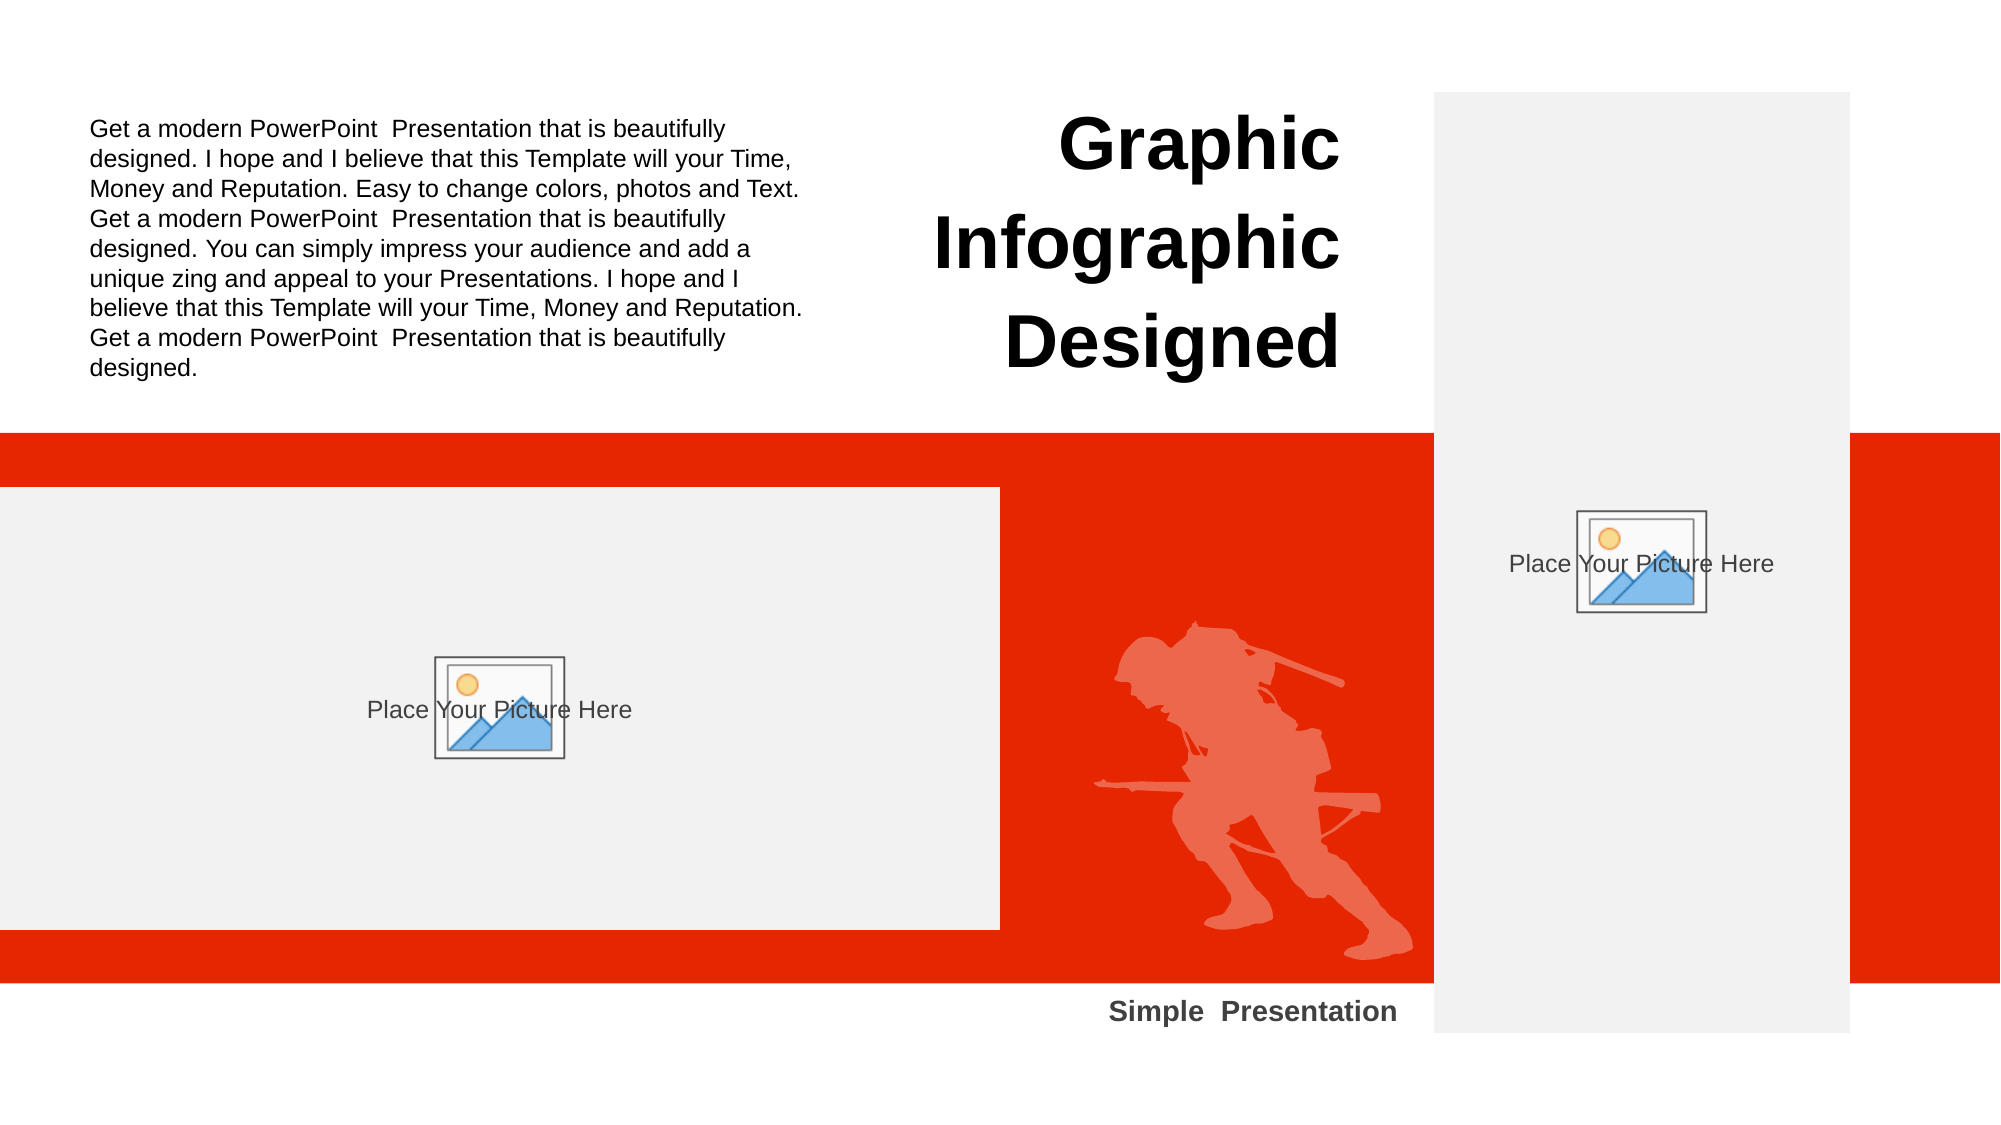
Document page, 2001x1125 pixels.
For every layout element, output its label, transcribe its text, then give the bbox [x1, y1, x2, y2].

text_box Graphic Infographic Designed [902, 89, 1357, 378]
text_box Simple Presentation [1029, 984, 1477, 1035]
picture [1434, 91, 1850, 1034]
picture [0, 486, 1000, 930]
text_box Get a modern PowerPoint Presentation that is beautifully designed. I hope and I believe that this Template will your Time, Money and Reputation. Easy to change colors, photos and Text. Get a modern PowerPoint Presentation that is beautifully designed. You can simply impress your audience and add a unique zing and appeal to your Presentations. I hope and I believe that this Template will your Time, Money and Reputation. Get a modern PowerPoint Presentation that is beautifully designed. [74, 104, 841, 390]
text_box [1094, 620, 1413, 960]
